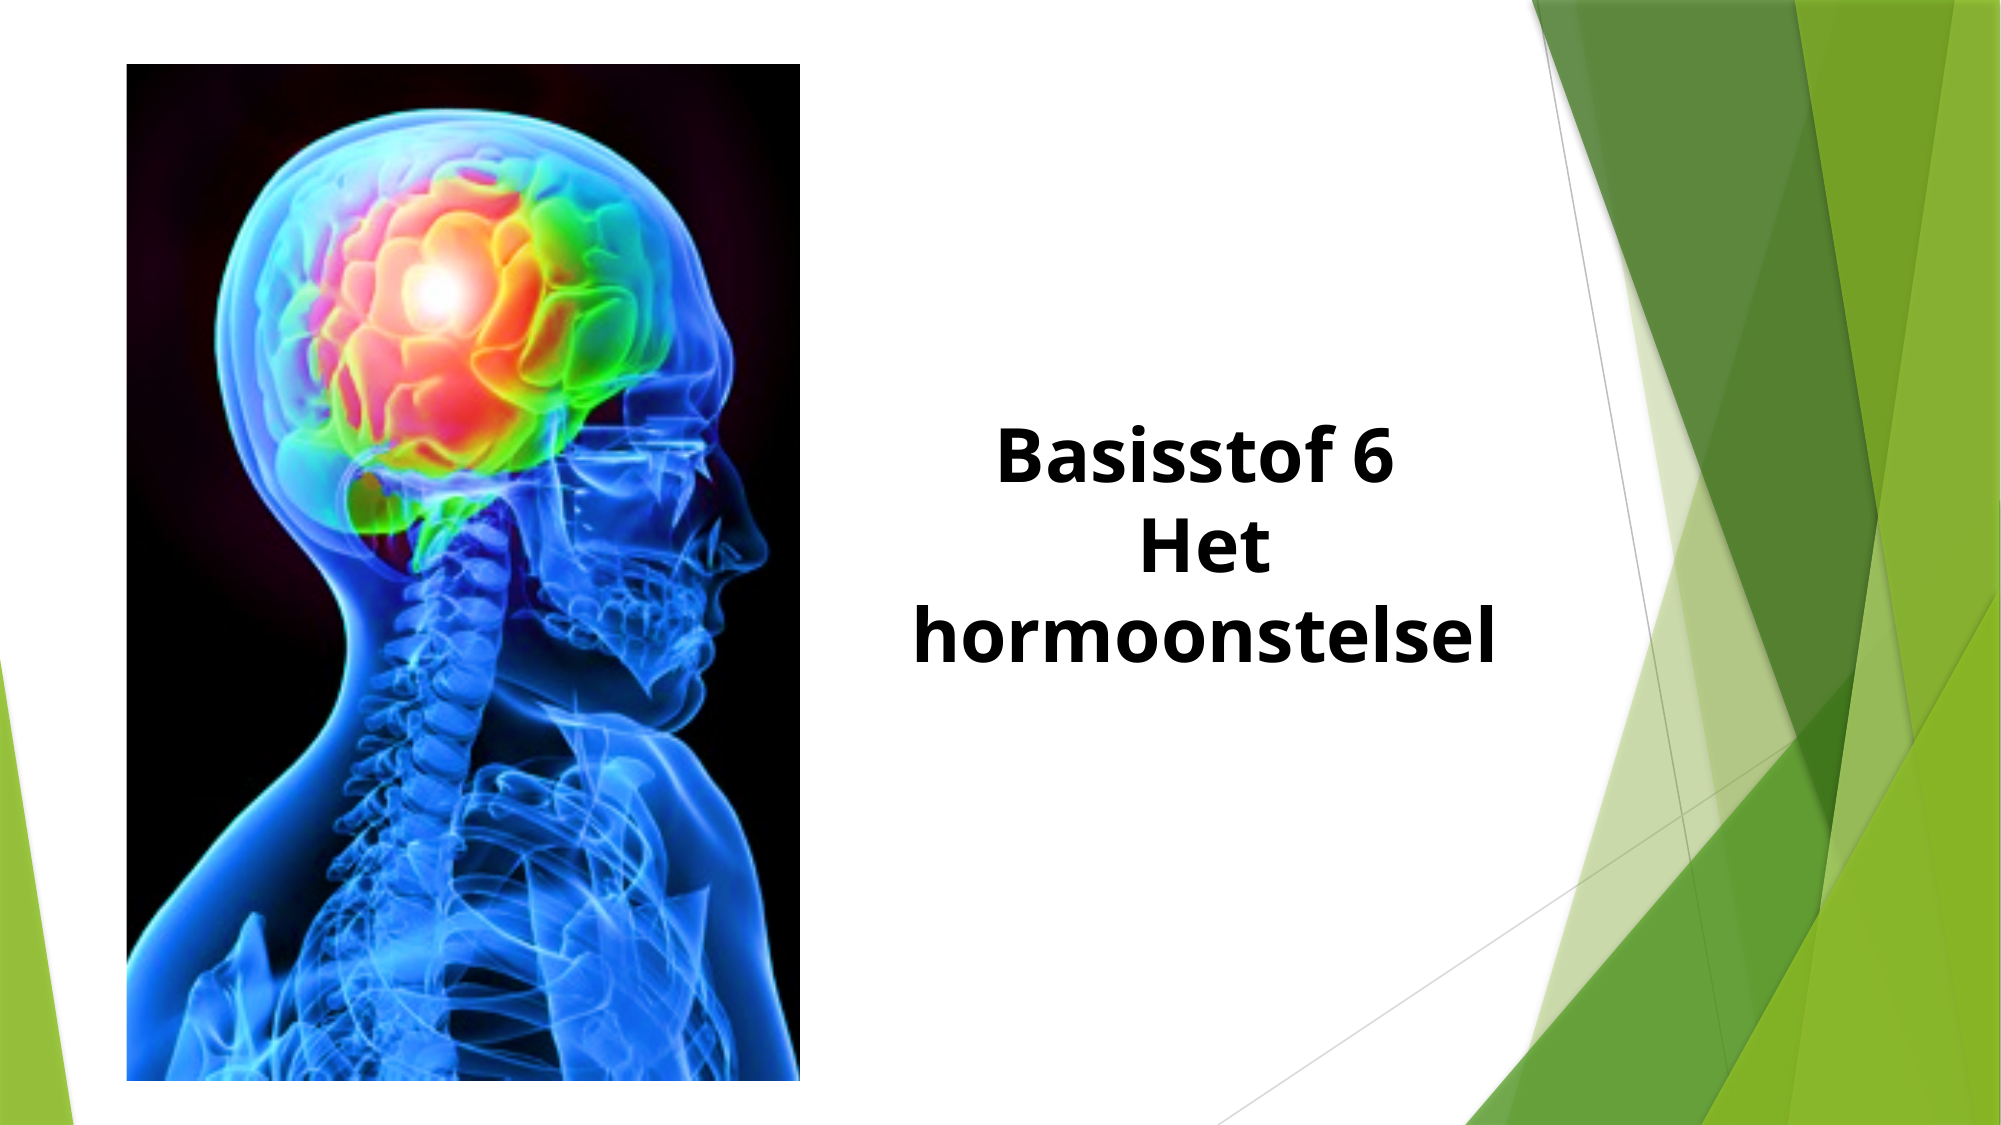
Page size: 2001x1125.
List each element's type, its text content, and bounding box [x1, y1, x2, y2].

text_box Basisstof 6 Het hormoonstelsel [845, 422, 1565, 664]
picture [126, 63, 801, 1082]
text_box Boek 5 thema 1 [1023, 7, 1591, 82]
